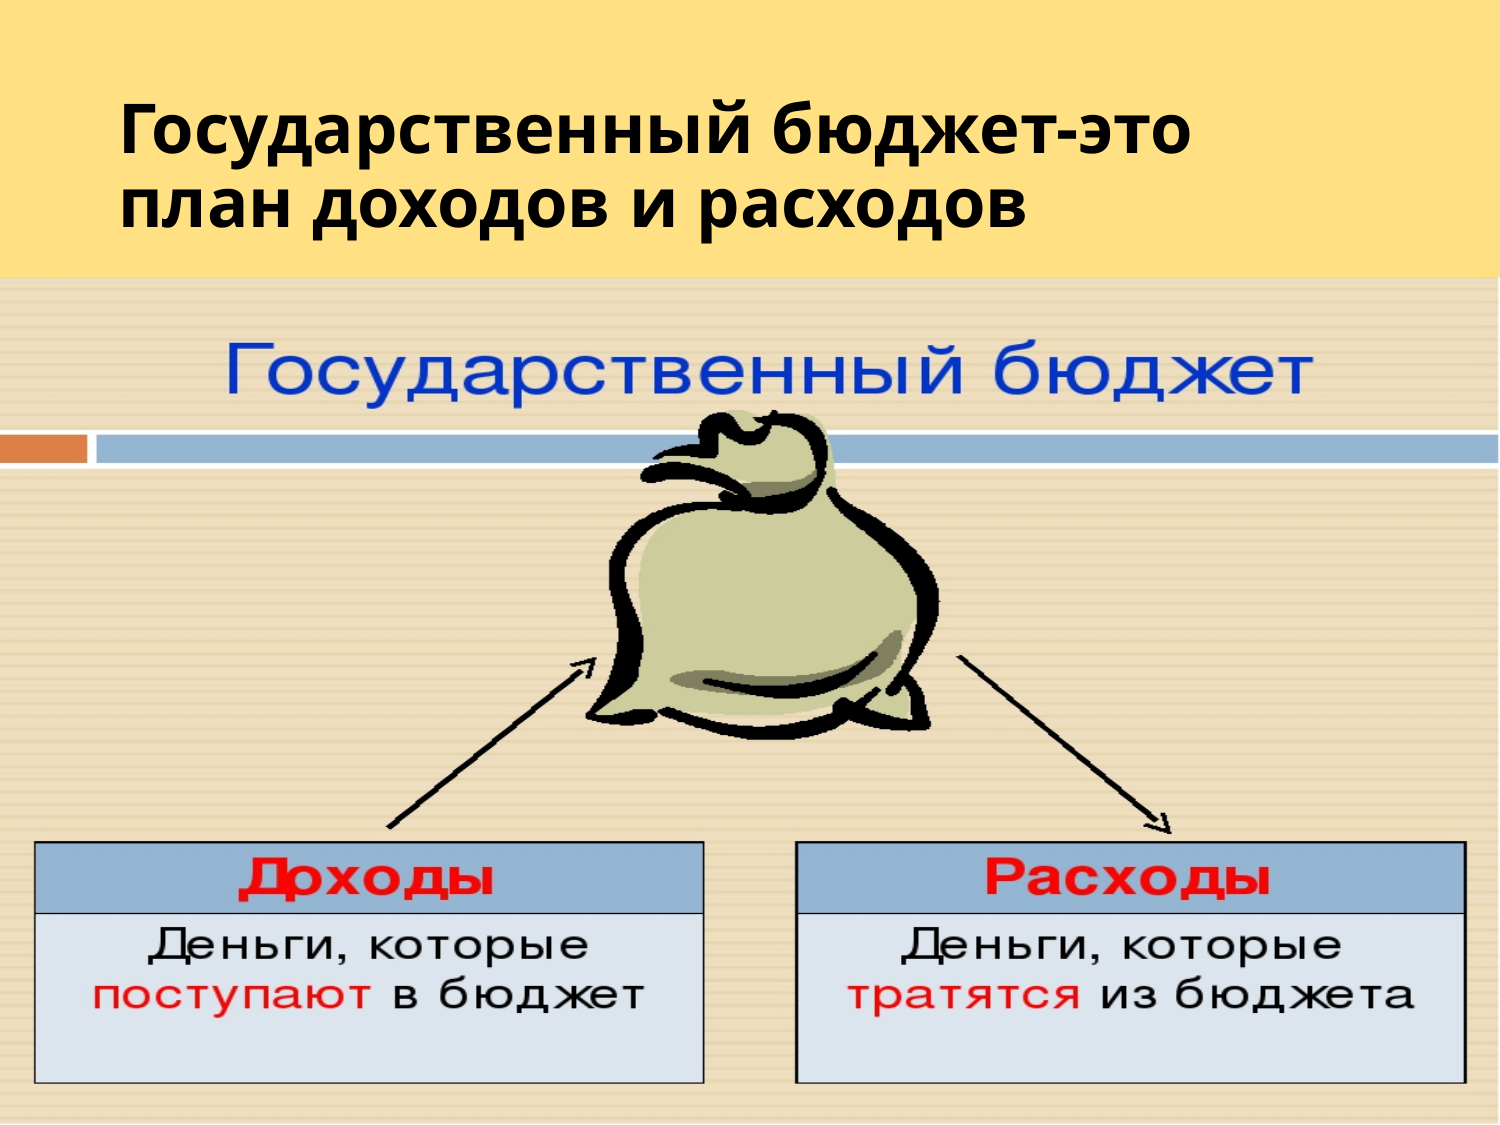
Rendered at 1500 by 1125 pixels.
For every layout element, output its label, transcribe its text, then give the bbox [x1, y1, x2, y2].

picture [0, 277, 1500, 1125]
title Государственный бюджет-это план доходов и расходов [103, 59, 1397, 277]
